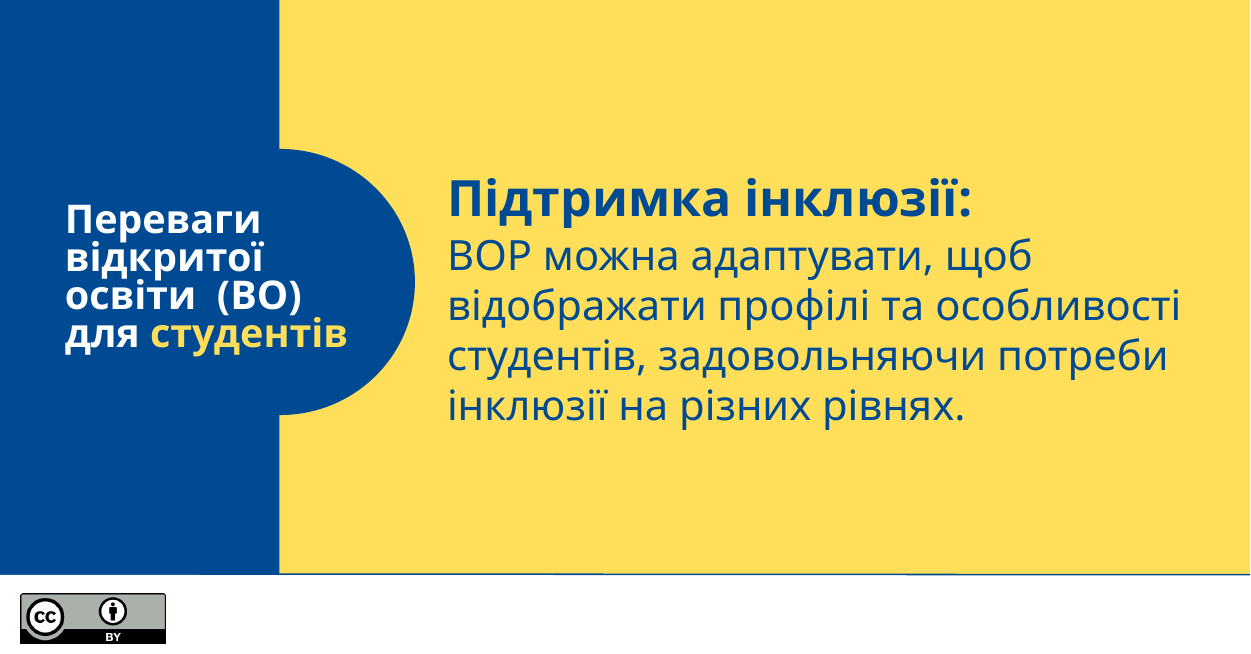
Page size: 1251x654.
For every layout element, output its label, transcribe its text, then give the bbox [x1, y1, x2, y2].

picture [20, 592, 166, 645]
text_box Переваги відкритої освіти (BO) для студентів [49, 188, 380, 371]
text_box [0, 0, 280, 573]
text_box [184, 148, 376, 188]
text_box Підтримка інклюзії: BOP можна адаптувати, щоб відображати профілі та особливості студентів, задовольняючи потреби інклюзії на різних рівнях. [432, 138, 1243, 444]
text_box [0, 582, 1250, 654]
text_box [180, 192, 415, 416]
